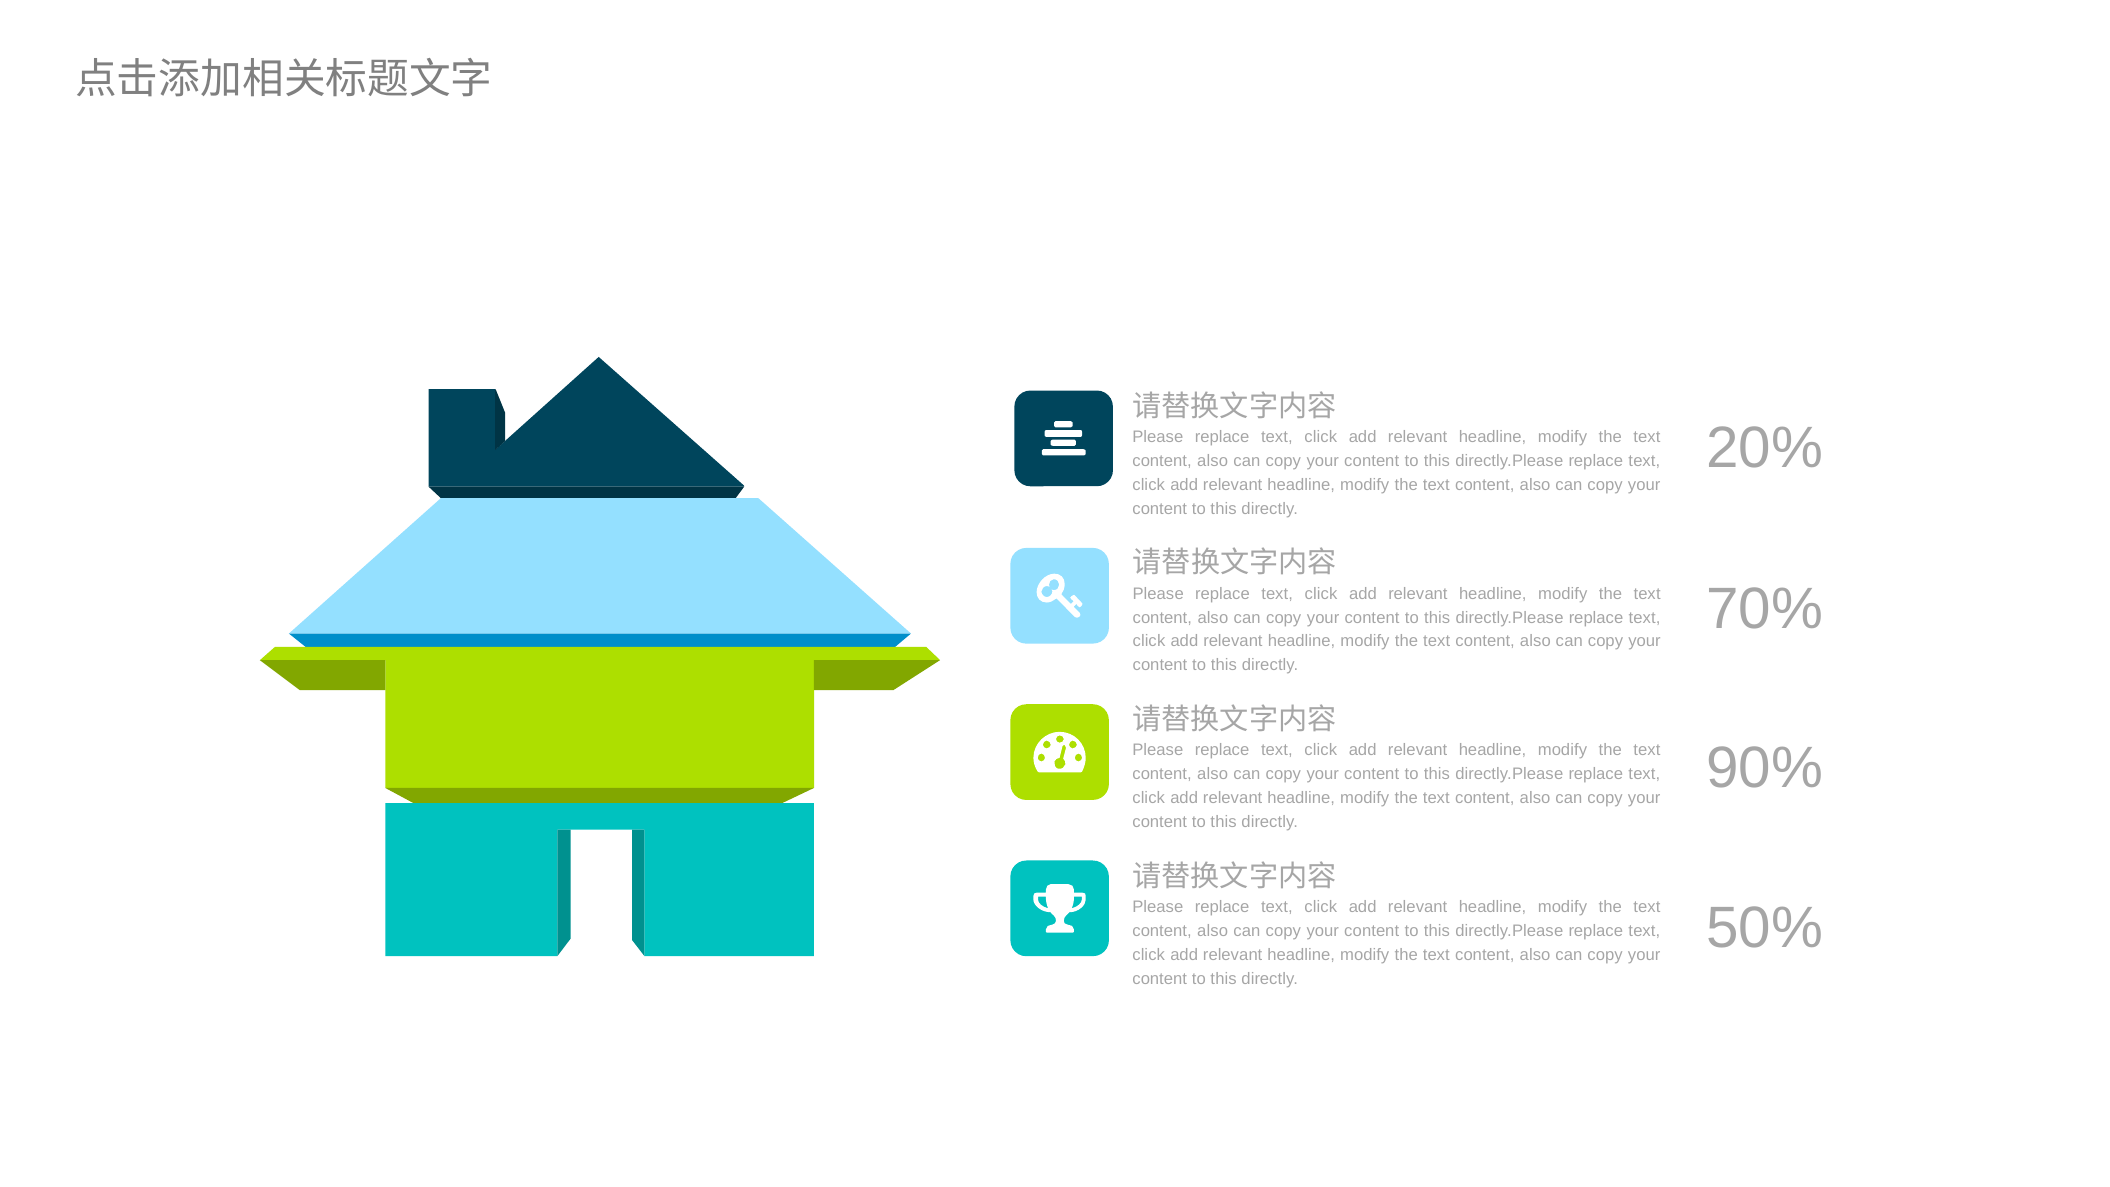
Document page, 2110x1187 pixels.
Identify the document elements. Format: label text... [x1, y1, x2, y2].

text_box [1010, 860, 1109, 957]
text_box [1010, 547, 1109, 644]
text_box 请替换文字内容 Please replace text, click add relevant headline, modify the text content, also can copy your content to this directly.Please replace text, click add relevant headline, modify the text content, also can copy your content to this directly. [1132, 849, 1662, 988]
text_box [1014, 390, 1113, 487]
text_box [288, 498, 911, 646]
text_box 20% [1706, 395, 1824, 480]
text_box 50% [1706, 874, 1824, 959]
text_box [428, 356, 745, 498]
text_box 请替换文字内容 Please replace text, click add relevant headline, modify the text content, also can copy your content to this directly.Please replace text, click add relevant headline, modify the text content, also can copy your content to this directly. [1132, 379, 1662, 518]
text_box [1010, 704, 1109, 800]
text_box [385, 803, 814, 957]
text_box 点击添加相关标题文字 [59, 44, 563, 107]
text_box 请替换文字内容 Please replace text, click add relevant headline, modify the text content, also can copy your content to this directly.Please replace text, click add relevant headline, modify the text content, also can copy your content to this directly. [1132, 536, 1662, 675]
text_box 请替换文字内容 Please replace text, click add relevant headline, modify the text content, also can copy your content to this directly.Please replace text, click add relevant headline, modify the text content, also can copy your content to this directly. [1132, 693, 1662, 831]
text_box 90% [1706, 715, 1824, 800]
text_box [259, 646, 941, 804]
text_box 70% [1706, 555, 1824, 640]
